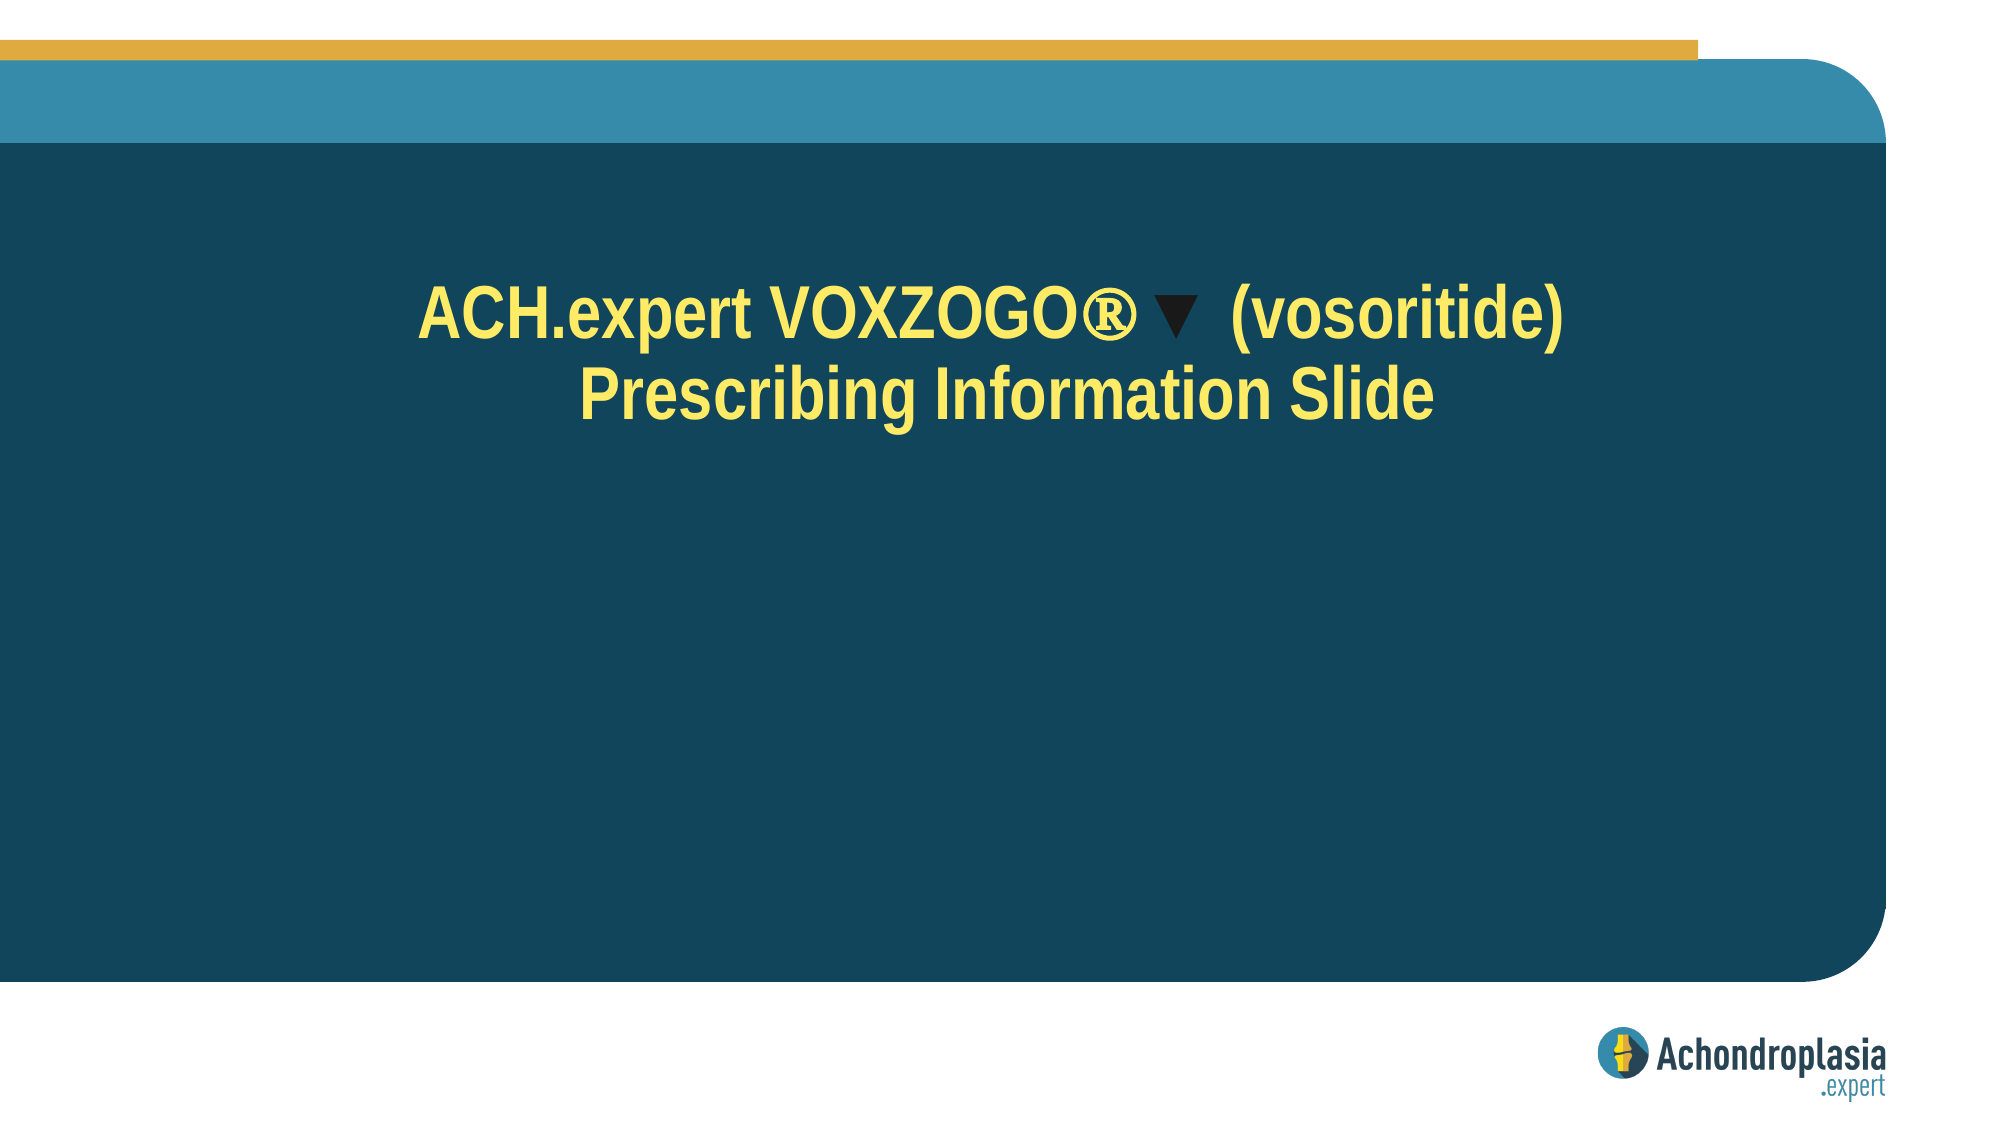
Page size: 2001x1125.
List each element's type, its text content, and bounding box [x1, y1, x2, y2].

picture [1597, 1027, 1886, 1102]
title ACH.expert VOXZOGO▼ (vosoritide) Prescribing Information Slide [114, 184, 1886, 444]
